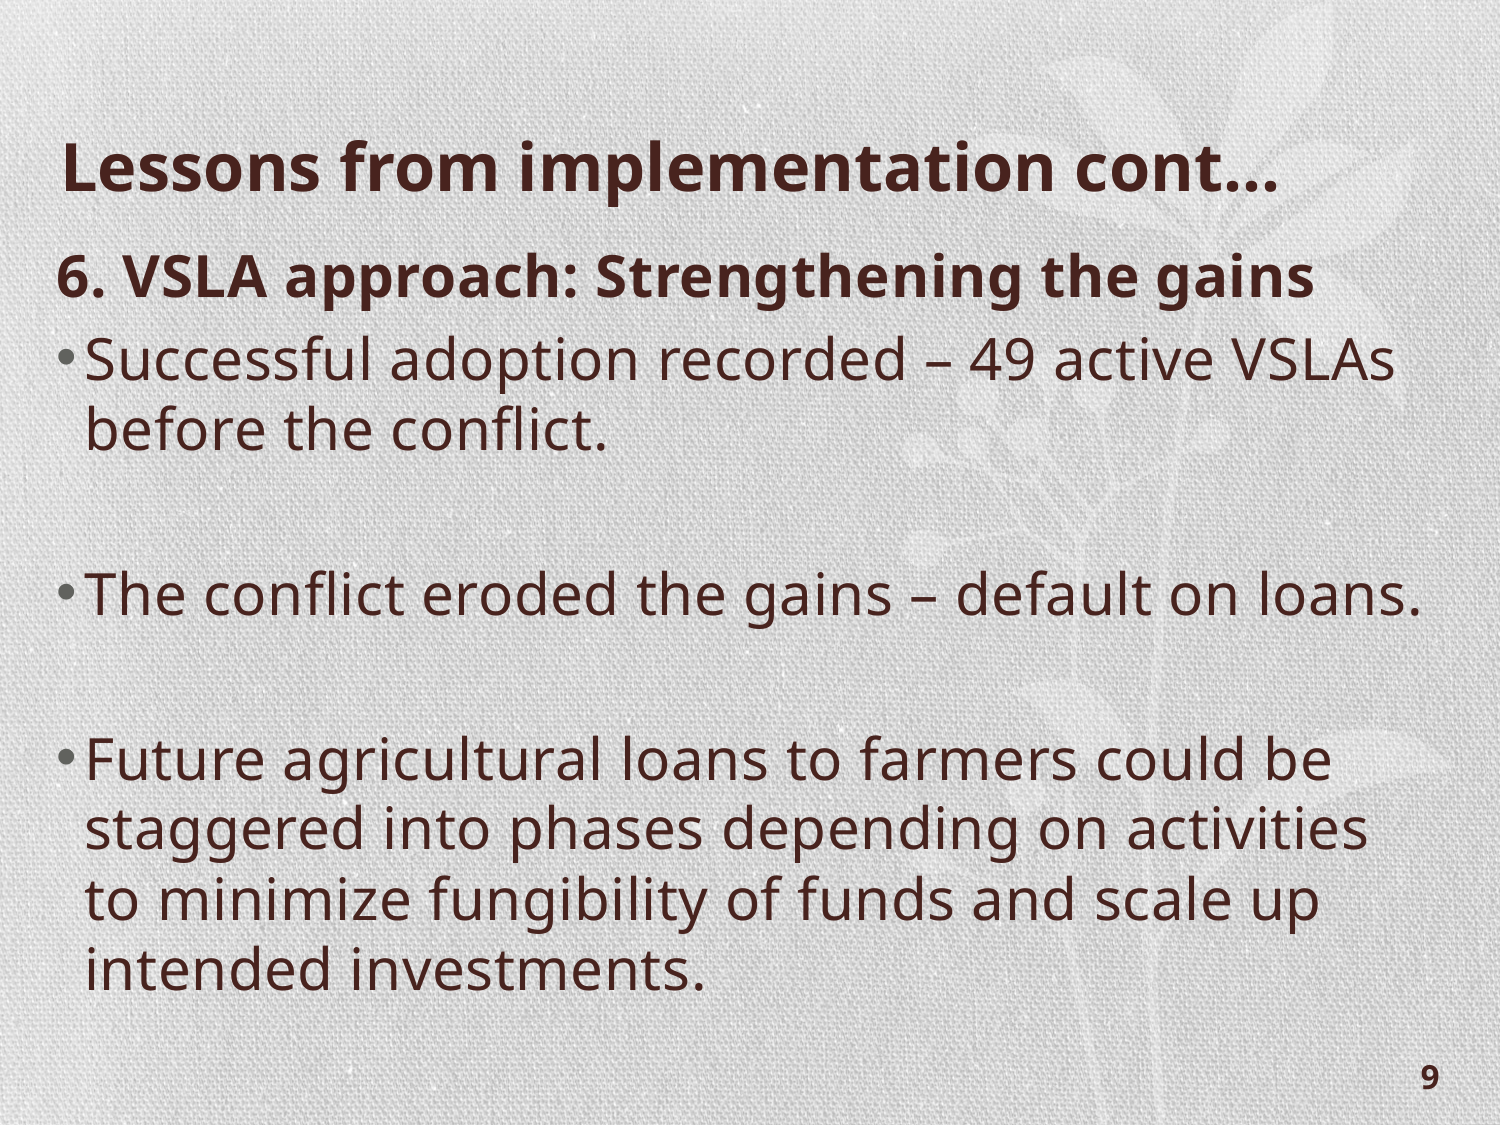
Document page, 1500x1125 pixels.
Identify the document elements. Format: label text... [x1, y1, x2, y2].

title Lessons from implementation cont… [45, 37, 1455, 213]
list 6. VSLA approach: Strengthening the gains Successful adoption recorded – 49 active VSLAs before the conflict. The conflict eroded the gains – default on loans. Future agricultural loans to farmers could be staggered into phases depending on activities to minimize fungibility of funds and scale up intended investments. [41, 231, 1452, 1042]
slide_number 9 [1310, 1054, 1455, 1103]
